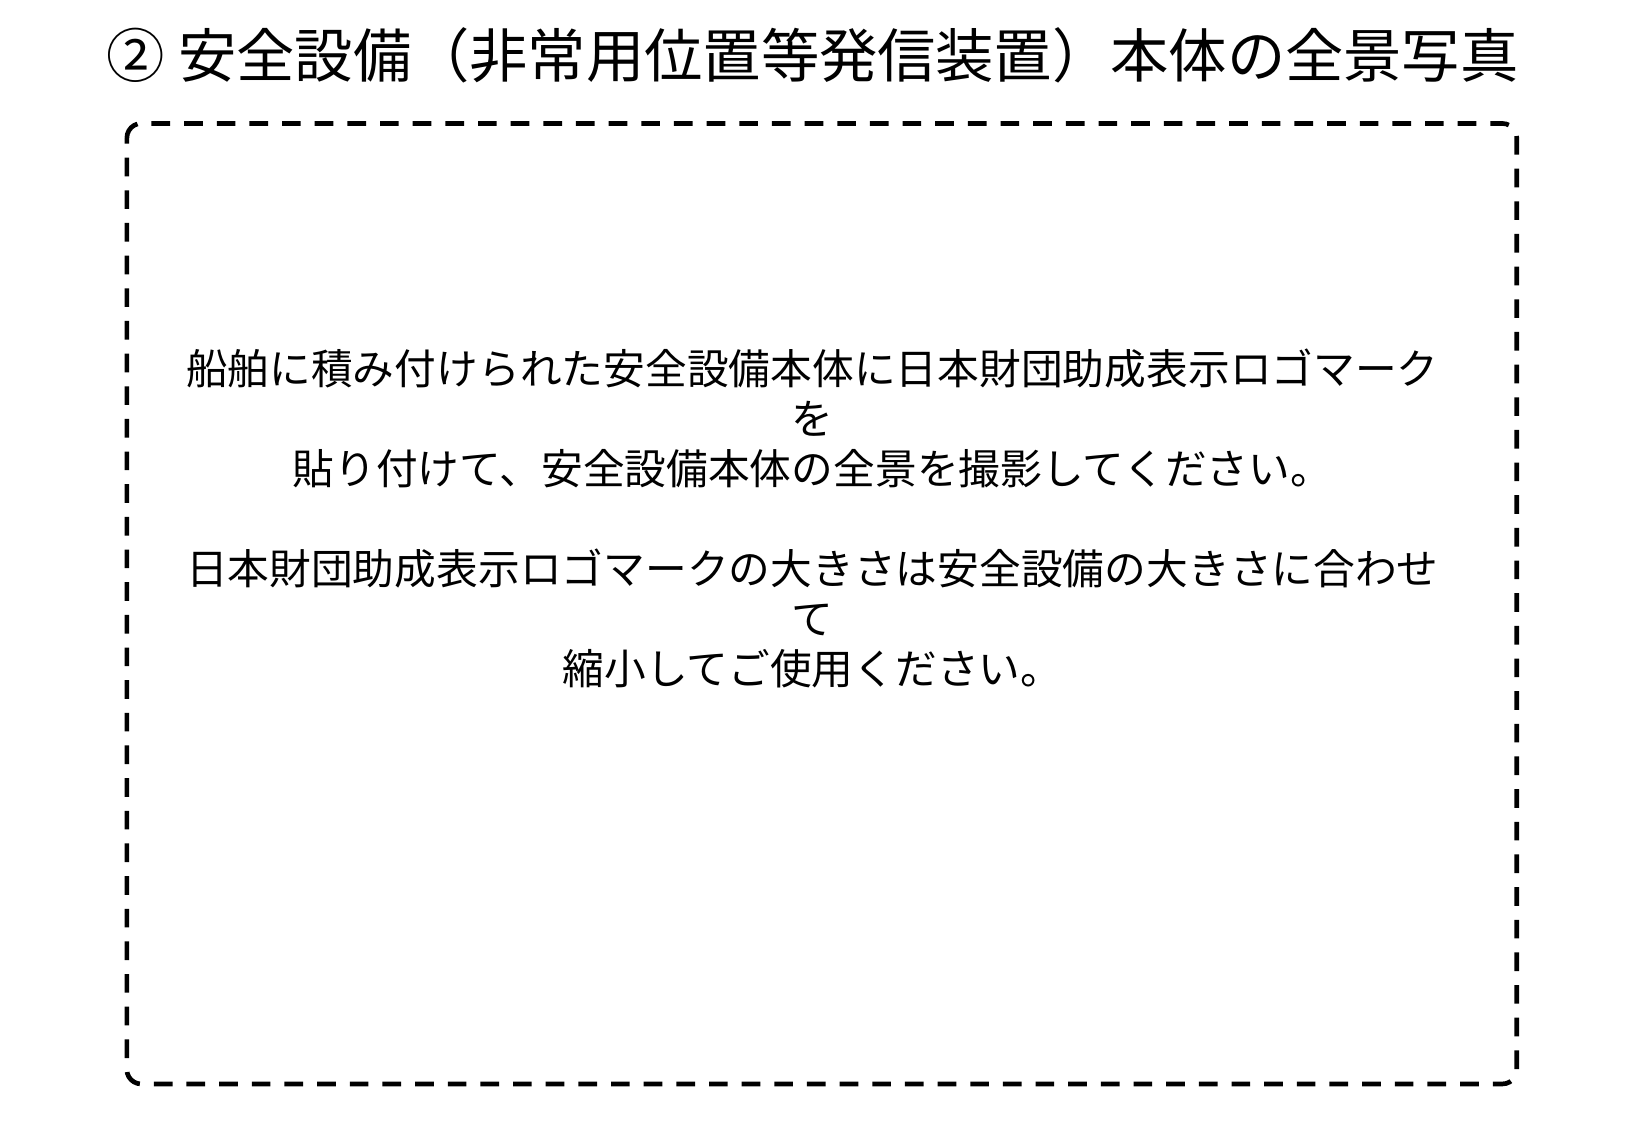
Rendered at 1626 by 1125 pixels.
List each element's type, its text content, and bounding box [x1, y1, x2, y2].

text_box ②安全設備（非常用位置等発信装置）本体の全景写真 [43, 11, 1582, 97]
text_box [124, 121, 1519, 1087]
text_box 船舶に積み付けられた安全設備本体に日本財団助成表示ロゴマークを 貼り付けて、安全設備本体の全景を撮影してください。 日本財団助成表示ロゴマークの大きさは安全設備の大きさに合わせて 縮小してご使用ください。 [154, 335, 1471, 700]
